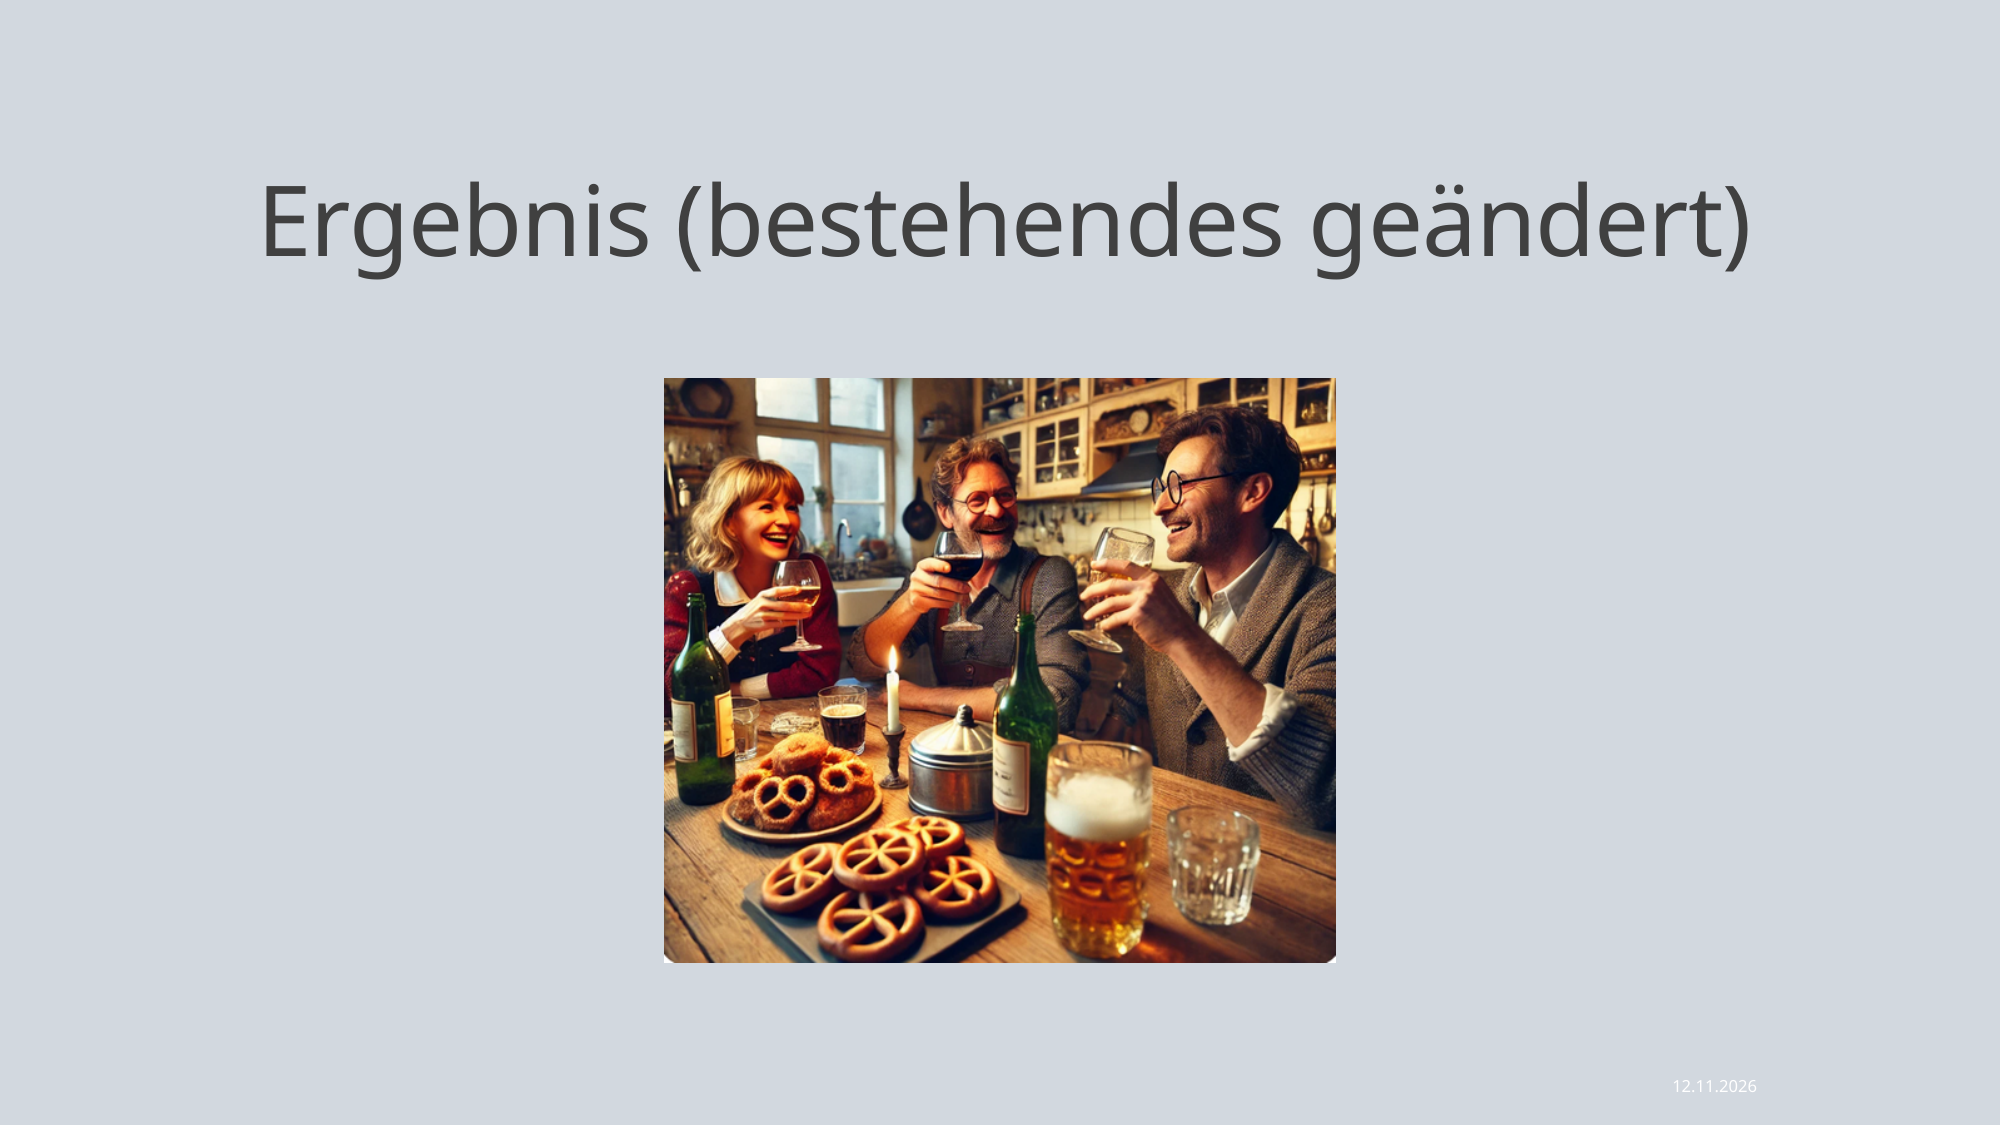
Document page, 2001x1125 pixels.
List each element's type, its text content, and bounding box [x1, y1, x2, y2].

picture [663, 378, 1337, 964]
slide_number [1348, 1057, 1773, 1118]
title Ergebnis (bestehendes geändert) [180, 47, 1830, 285]
